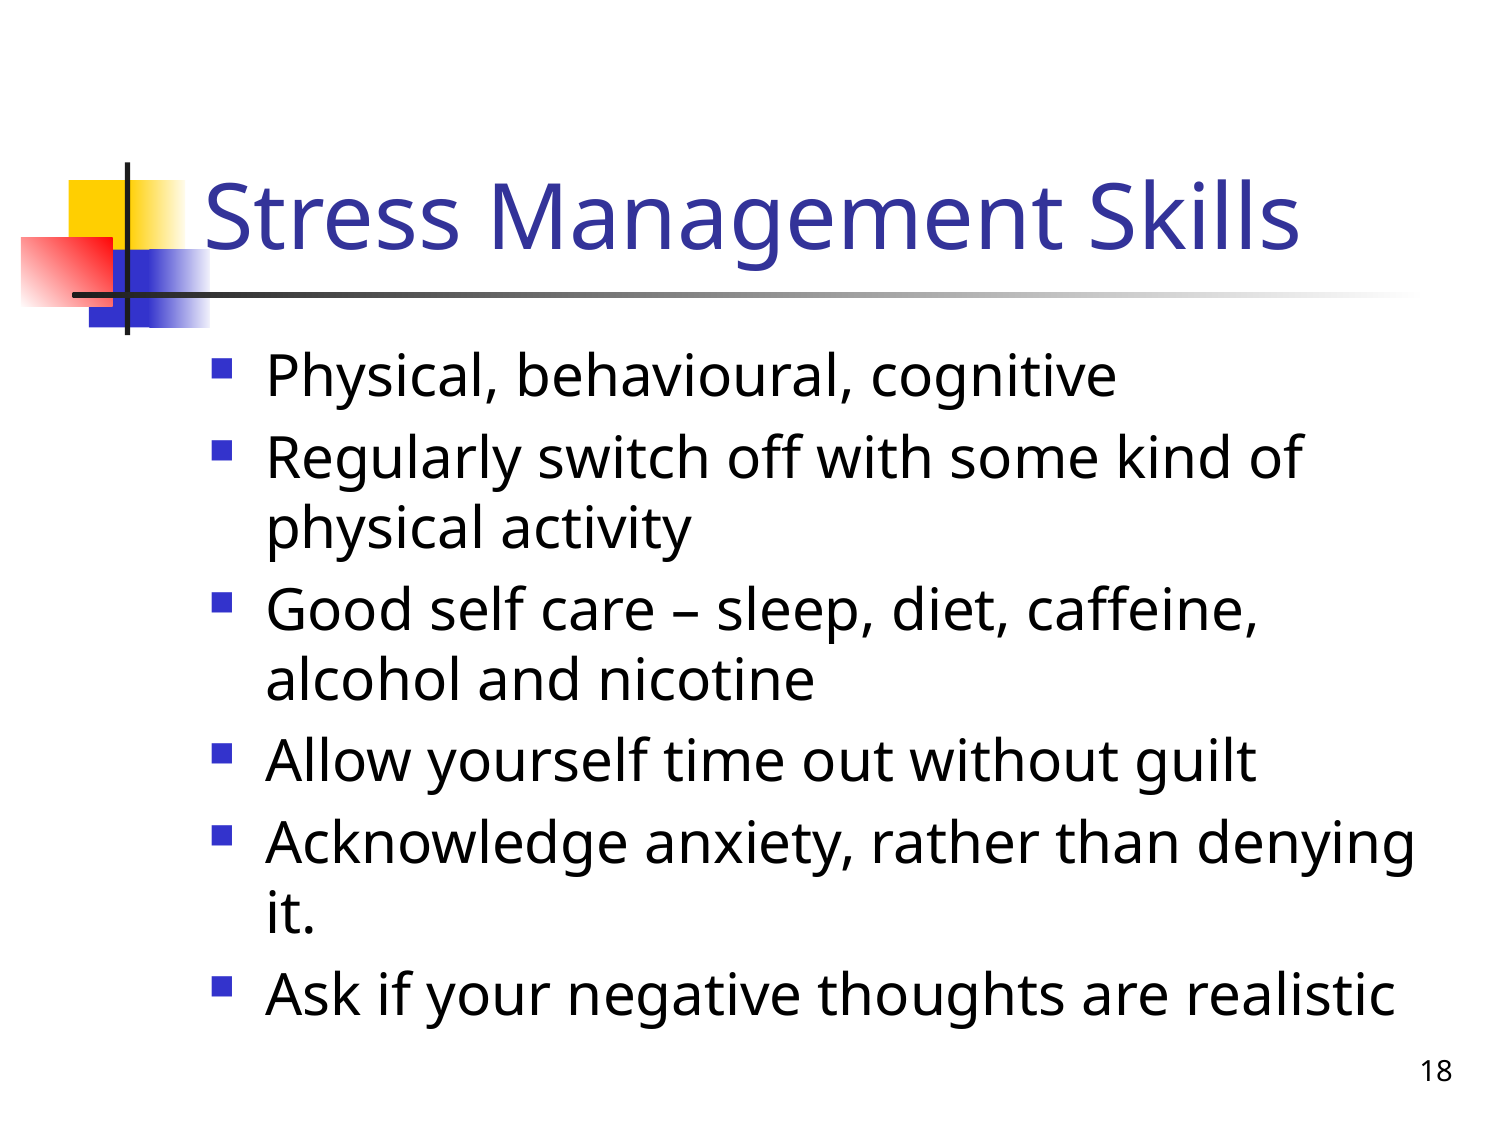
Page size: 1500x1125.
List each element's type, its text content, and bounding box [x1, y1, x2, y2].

title Stress Management Skills [188, 35, 1468, 275]
slide_number 18 [1155, 1024, 1468, 1100]
list Physical, behavioural, cognitive Regularly switch off with some kind of physical activity Good self care – sleep, diet, caffeine, alcohol and nicotine Allow yourself time out without guilt Acknowledge anxiety, rather than denying it. Ask if your negative thoughts are realistic [193, 331, 1469, 1006]
